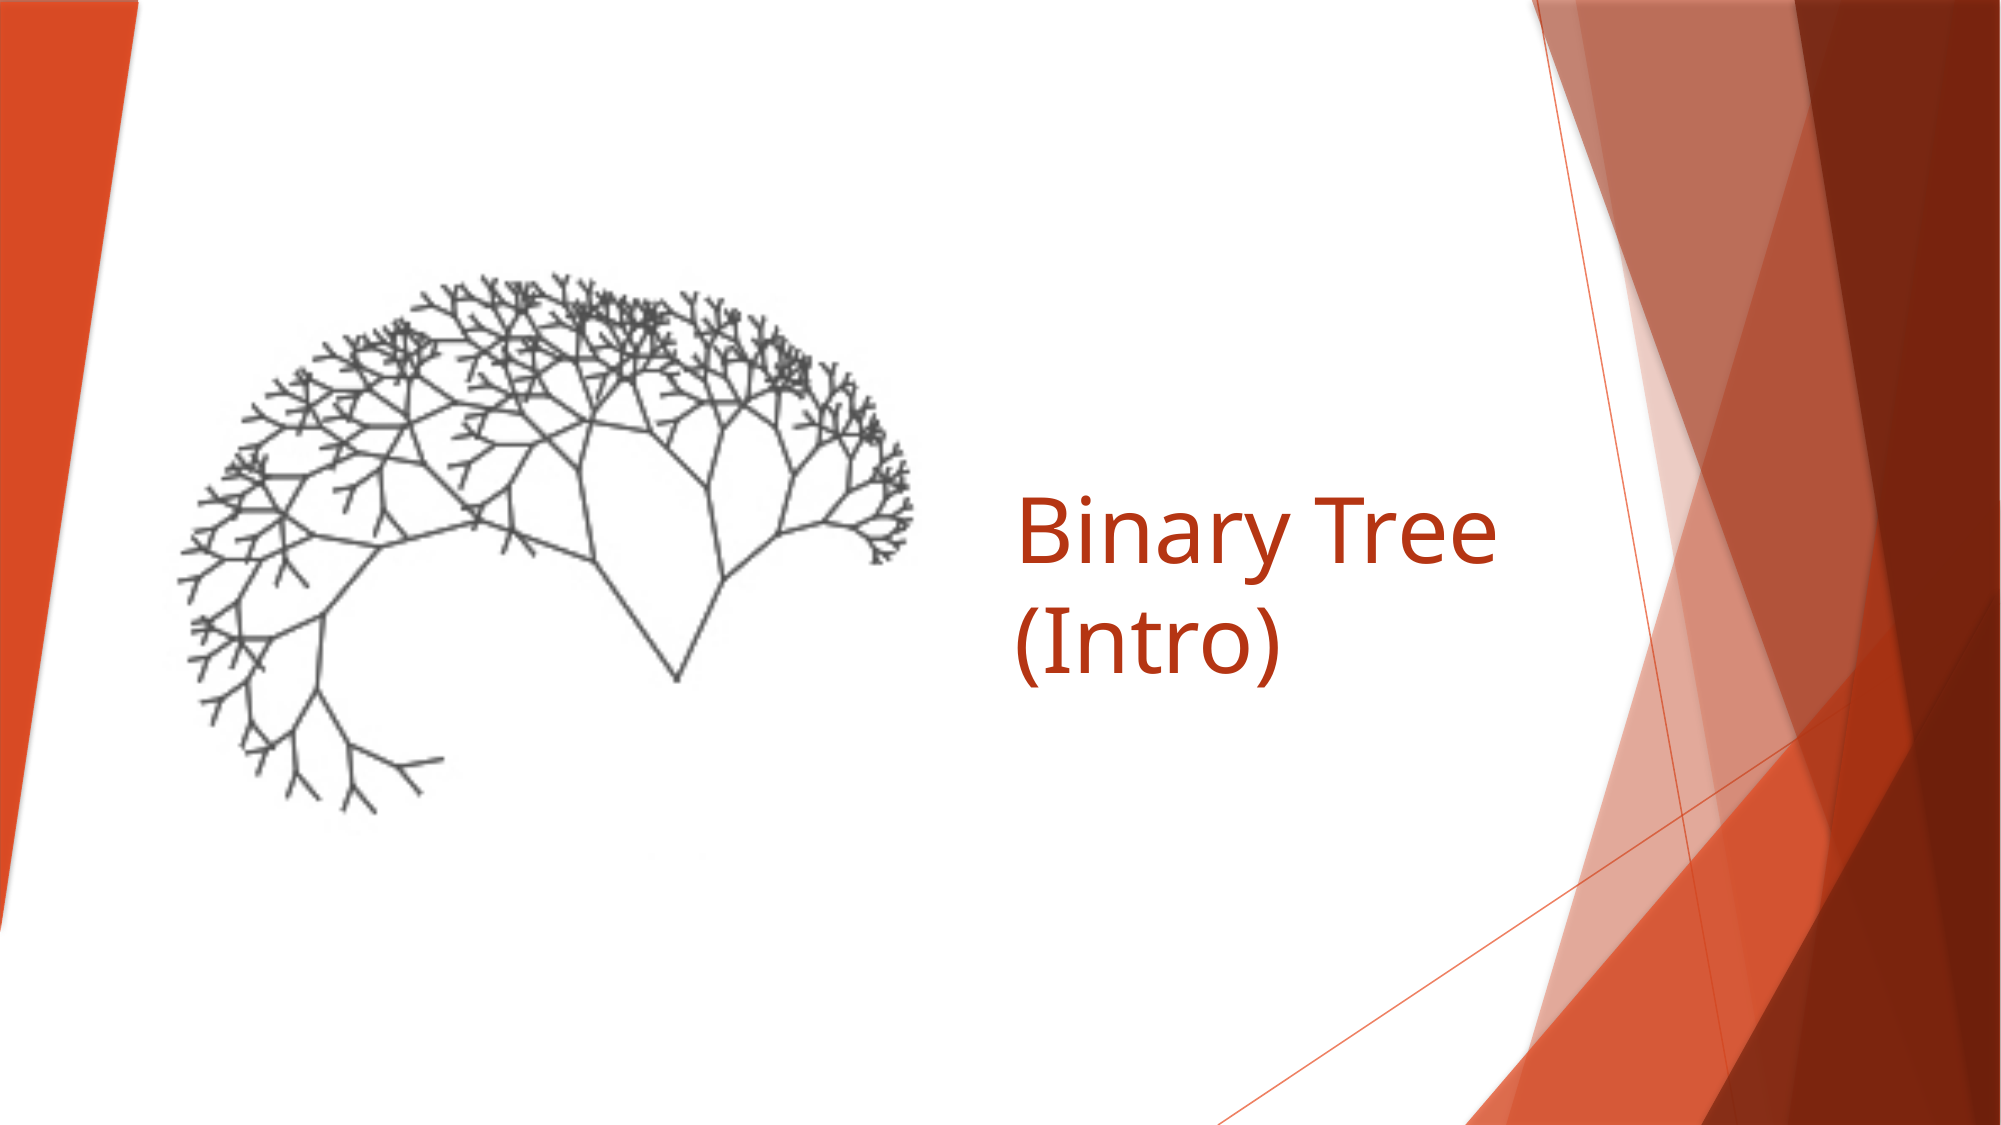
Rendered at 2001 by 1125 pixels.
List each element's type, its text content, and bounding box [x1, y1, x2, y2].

picture [145, 241, 948, 883]
title Binary Tree (Intro) [999, 206, 1574, 700]
text_box [0, 1, 140, 933]
